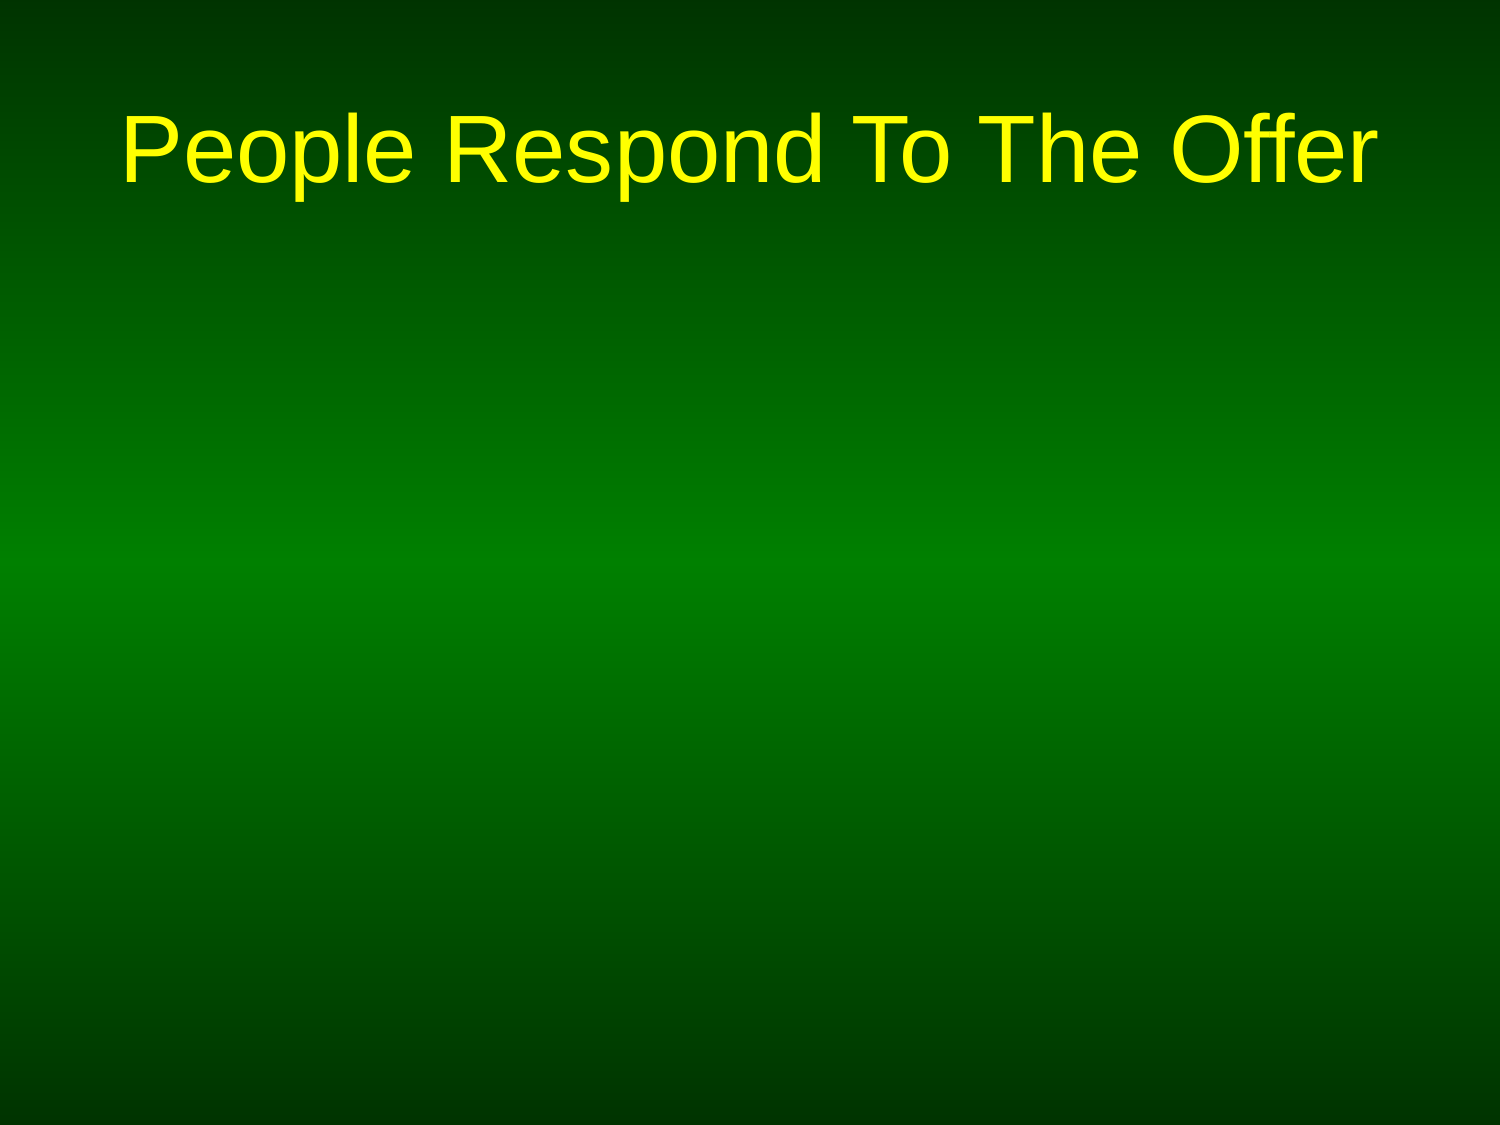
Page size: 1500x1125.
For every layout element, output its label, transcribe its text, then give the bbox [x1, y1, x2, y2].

title People Respond To The Offer [37, 50, 1463, 238]
